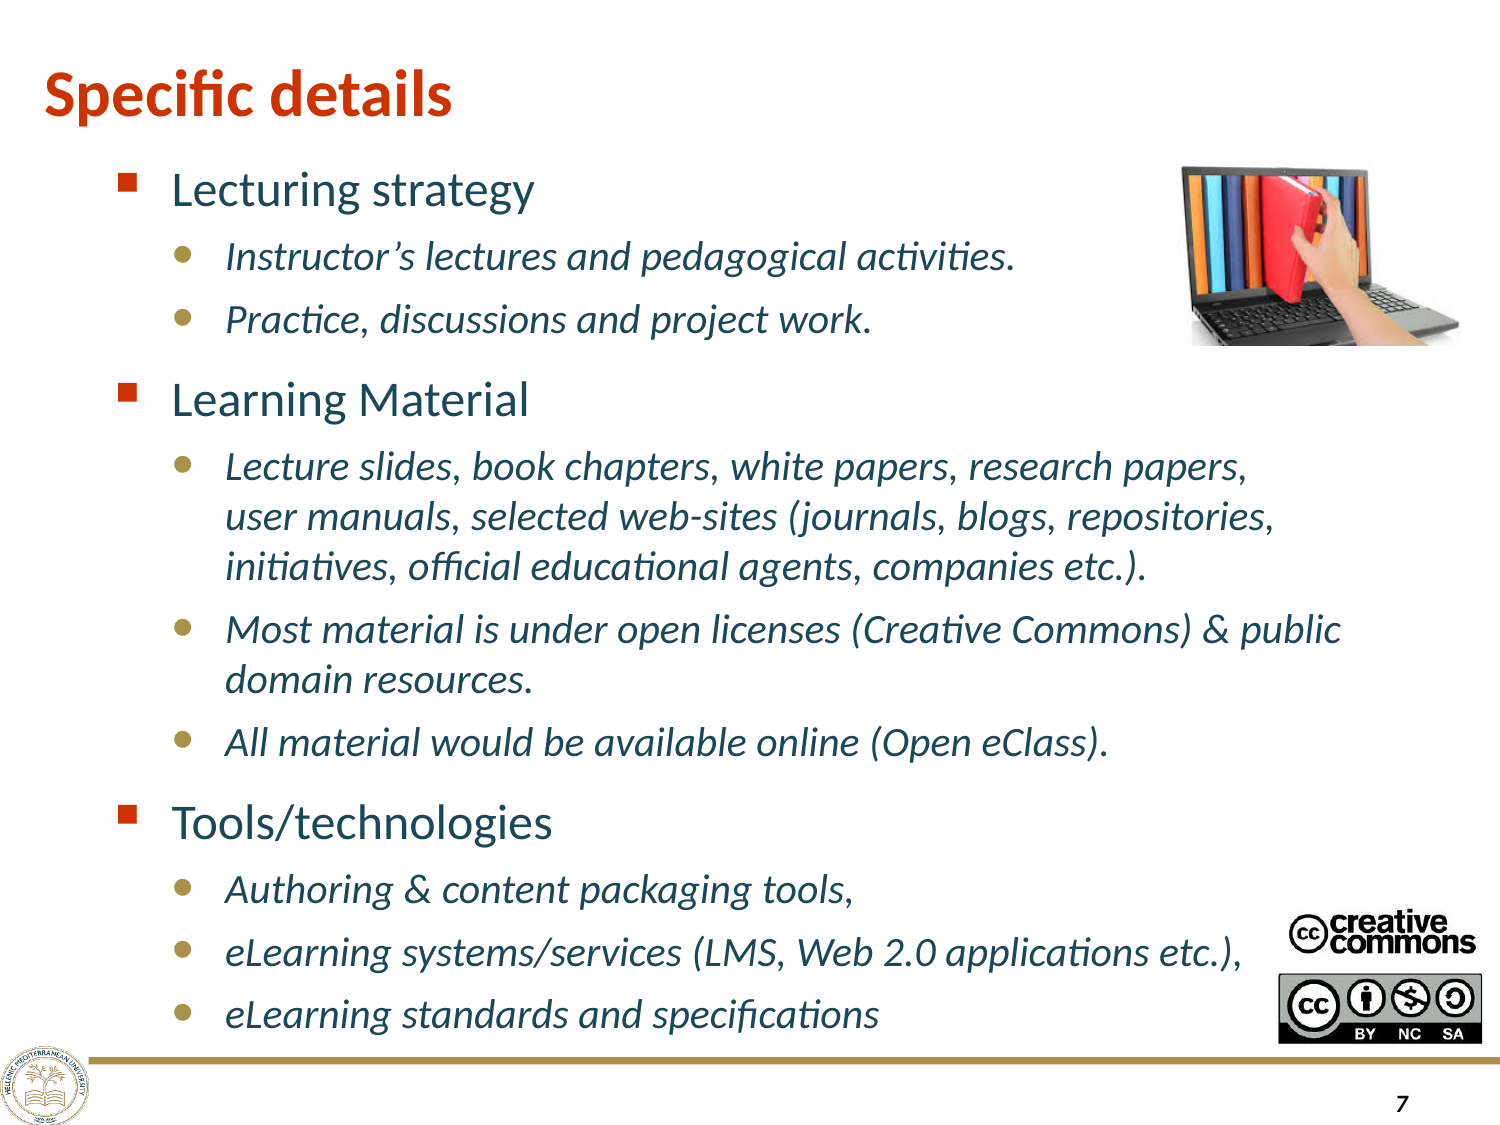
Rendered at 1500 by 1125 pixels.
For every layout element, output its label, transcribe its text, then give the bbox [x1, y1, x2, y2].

title Specific details [29, 42, 1471, 138]
list Lecturing strategy Instructor’s lectures and pedagogical activities. Practice, discussions and project work. Learning Material Lecture slides, book chapters, white papers, research papers, user manuals, selected web-sites (journals, blogs, repositories, initiatives, official educational agents, companies etc.). Most material is under open licenses (Creative Commons) & public domain resources. All material would be available online (Open eClass). Tools/technologies Authoring & content packaging tools, eLearning systems/services (LMS, Web 2.0 applications etc.), eLearning standards and specifications [100, 149, 1459, 1071]
slide_number 7 [1380, 1079, 1500, 1125]
picture [0, 1046, 89, 1125]
picture [1160, 134, 1471, 346]
picture [1275, 896, 1485, 1048]
